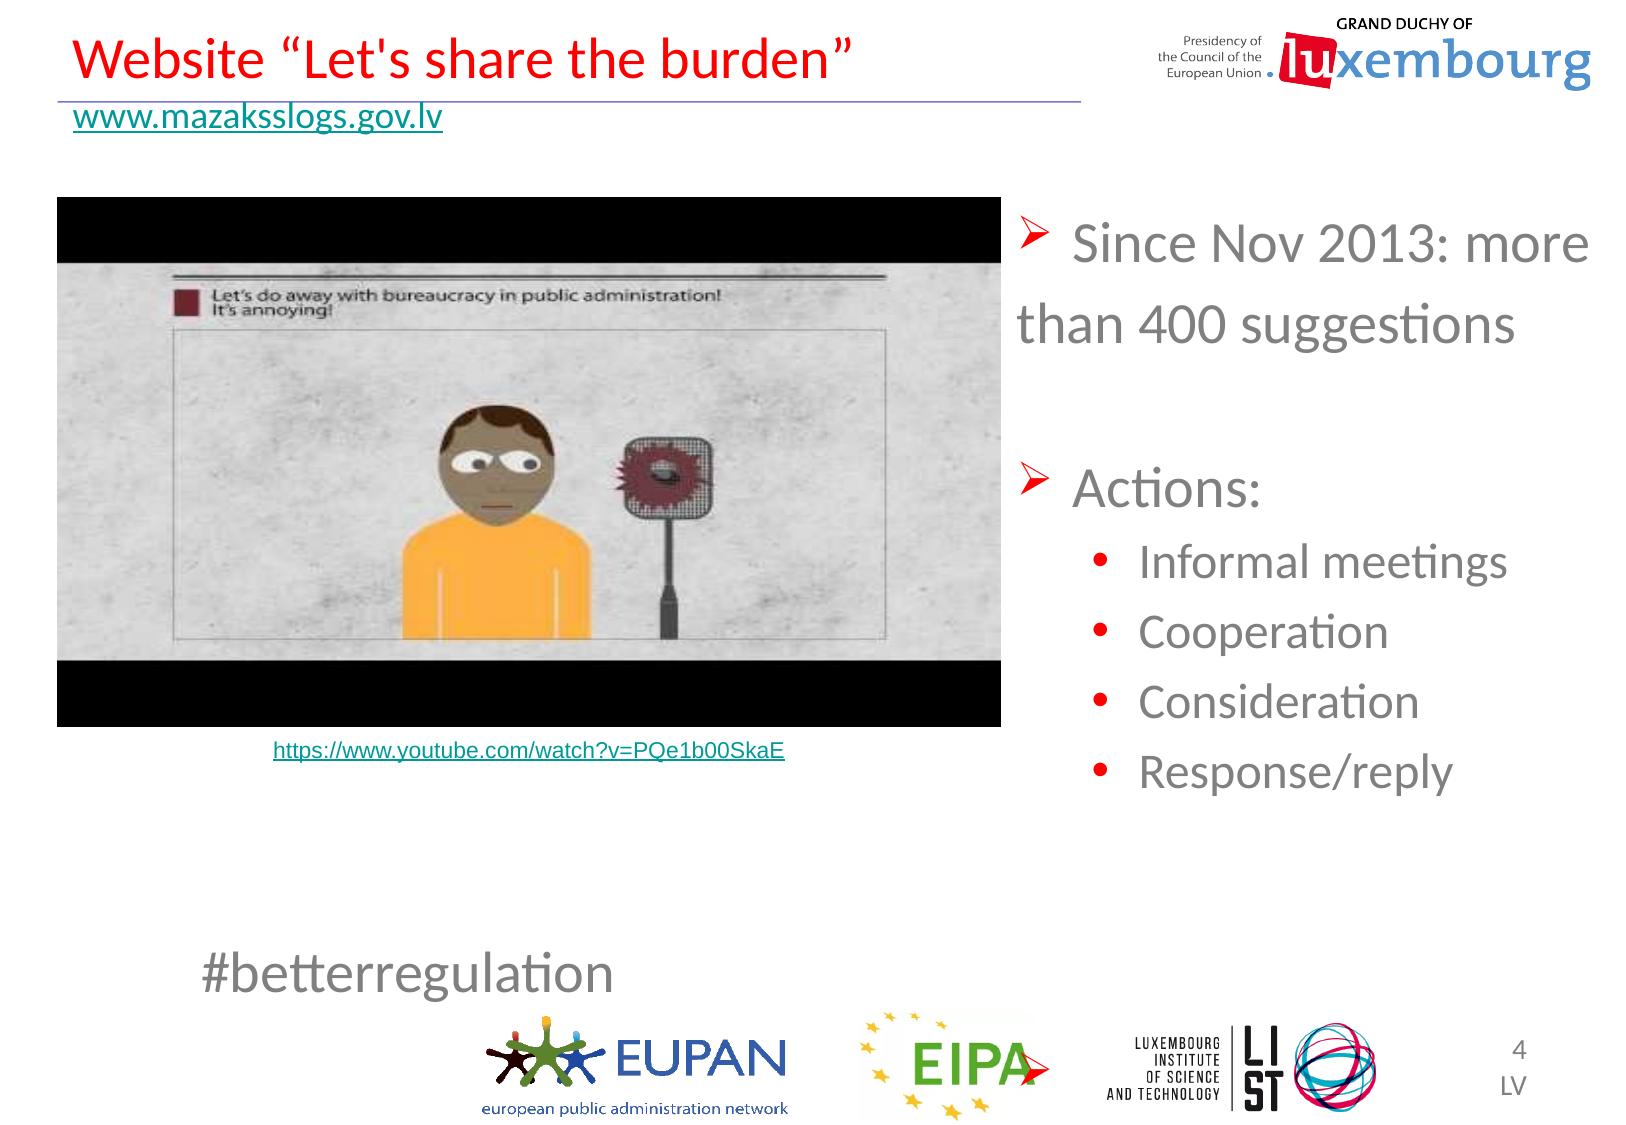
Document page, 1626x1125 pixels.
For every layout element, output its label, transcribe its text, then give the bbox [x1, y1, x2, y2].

title Website “Let's share the burden” www.mazaksslogs.gov.lv [57, 18, 1146, 138]
text_box #betterregulation [186, 926, 682, 1012]
picture [859, 1012, 1035, 1121]
list Since Nov 2013: more than 400 suggestions Actions: Informal meetings Cooperation Consideration Response/reply [1001, 196, 1625, 847]
slide_number 4 LV [1426, 1023, 1543, 1107]
text_box https://www.youtube.com/watch?v=PQe1b00SkaE [56, 734, 1002, 771]
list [56, 196, 1002, 729]
picture [482, 1016, 788, 1117]
picture [1107, 1023, 1376, 1112]
picture [1158, 18, 1591, 91]
